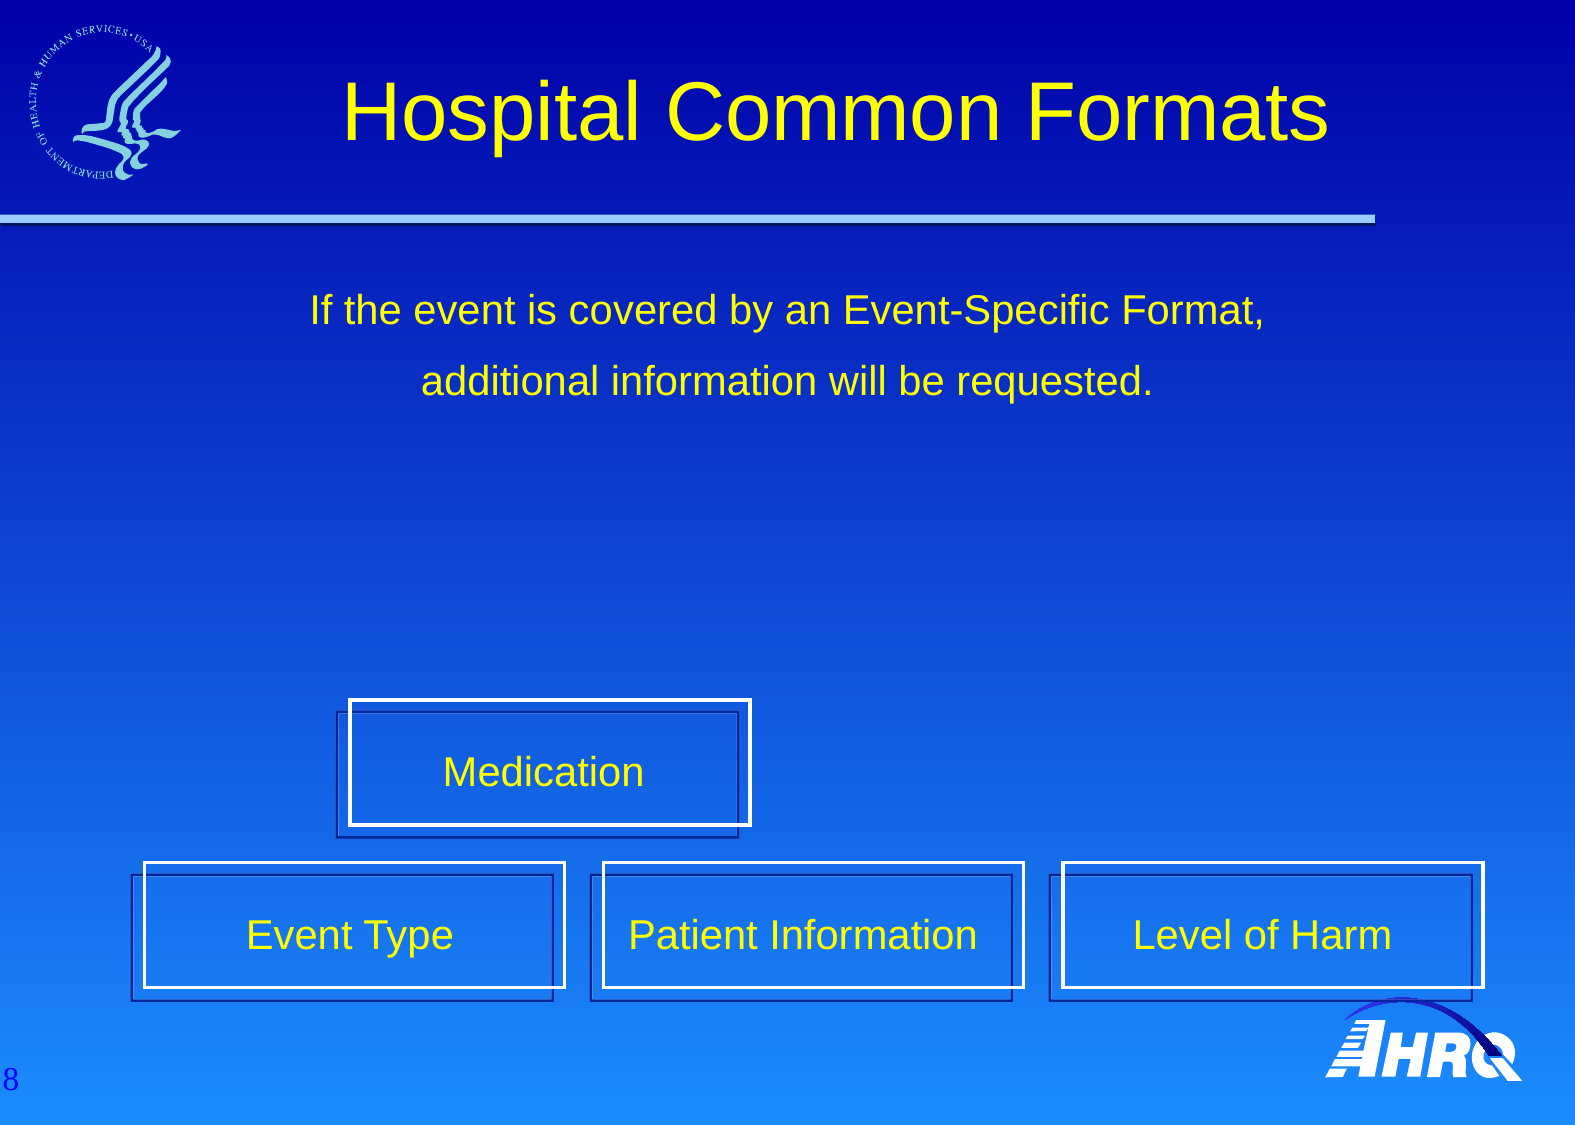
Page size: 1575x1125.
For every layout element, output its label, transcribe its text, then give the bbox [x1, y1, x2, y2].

text_box Medication [412, 737, 675, 803]
text_box If the event is covered by an Event-Specific Format, additional information will be requested. [294, 275, 1281, 411]
text_box [144, 862, 565, 988]
text_box Patient Information [606, 900, 1000, 965]
text_box [1062, 862, 1483, 988]
text_box [603, 862, 1024, 988]
text_box Hospital Common Formats [326, 50, 1347, 165]
text_box [984, 862, 1142, 1013]
text_box Event Type [150, 900, 550, 965]
text_box [262, 800, 657, 975]
text_box Level of Harm [1062, 900, 1463, 965]
text_box [350, 699, 750, 825]
